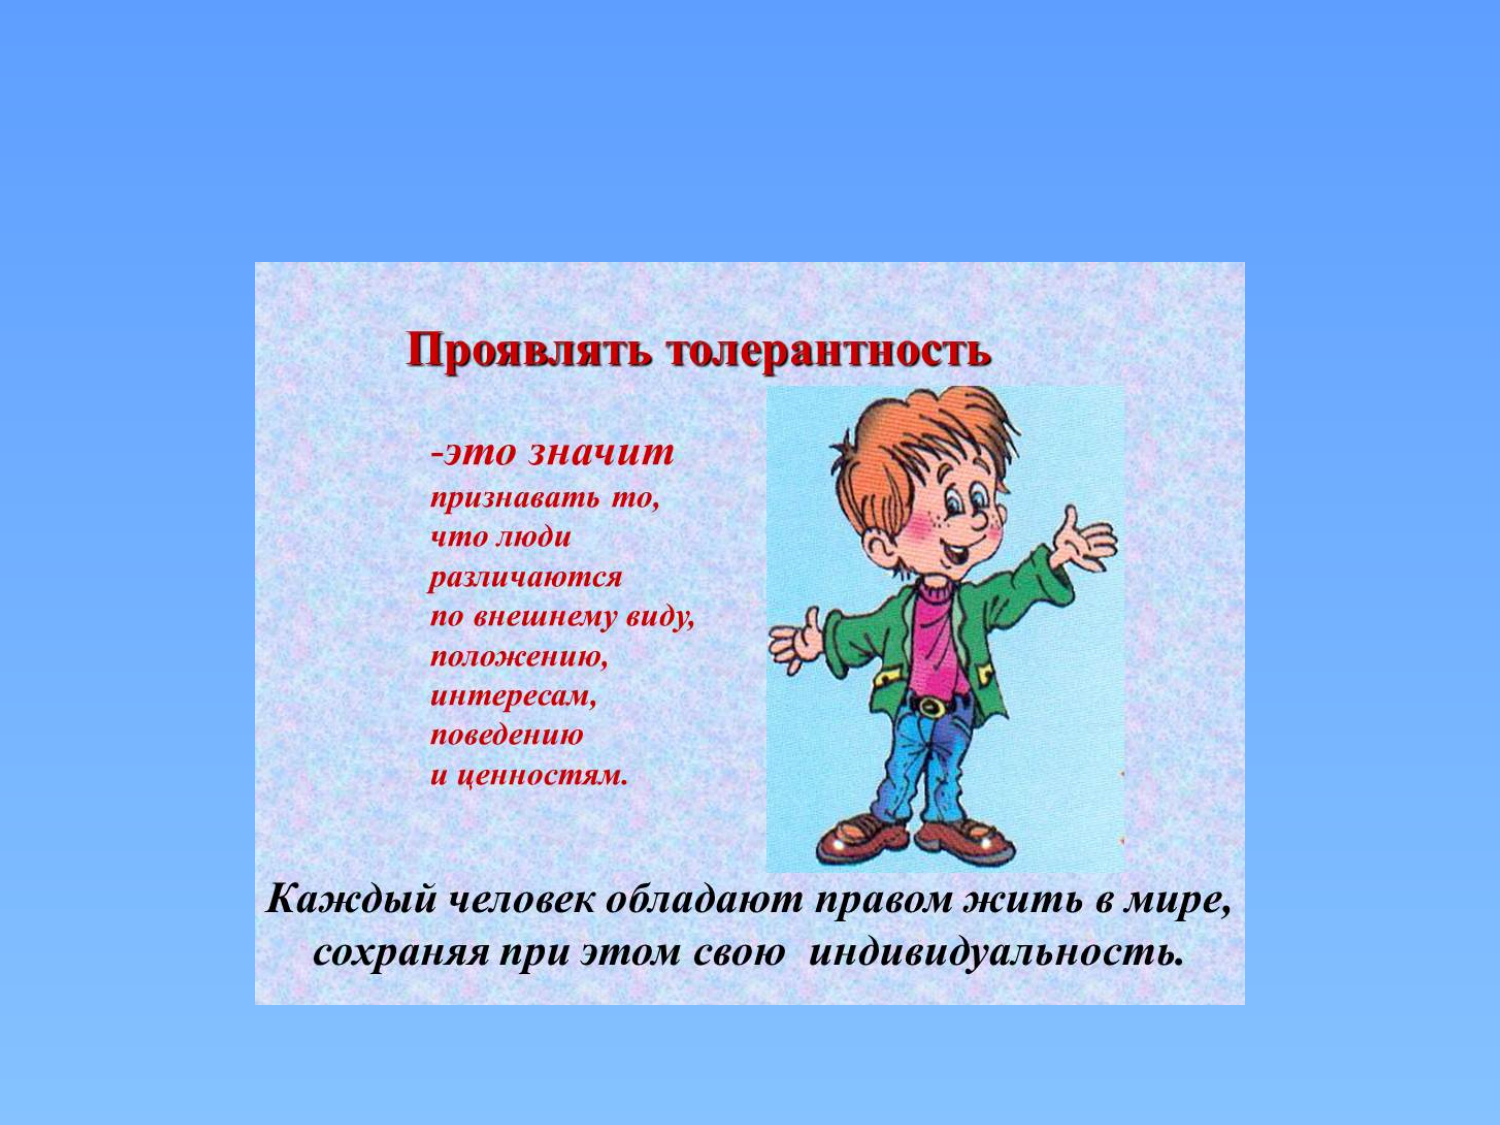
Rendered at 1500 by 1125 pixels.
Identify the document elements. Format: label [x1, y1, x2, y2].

list [254, 262, 1246, 1006]
